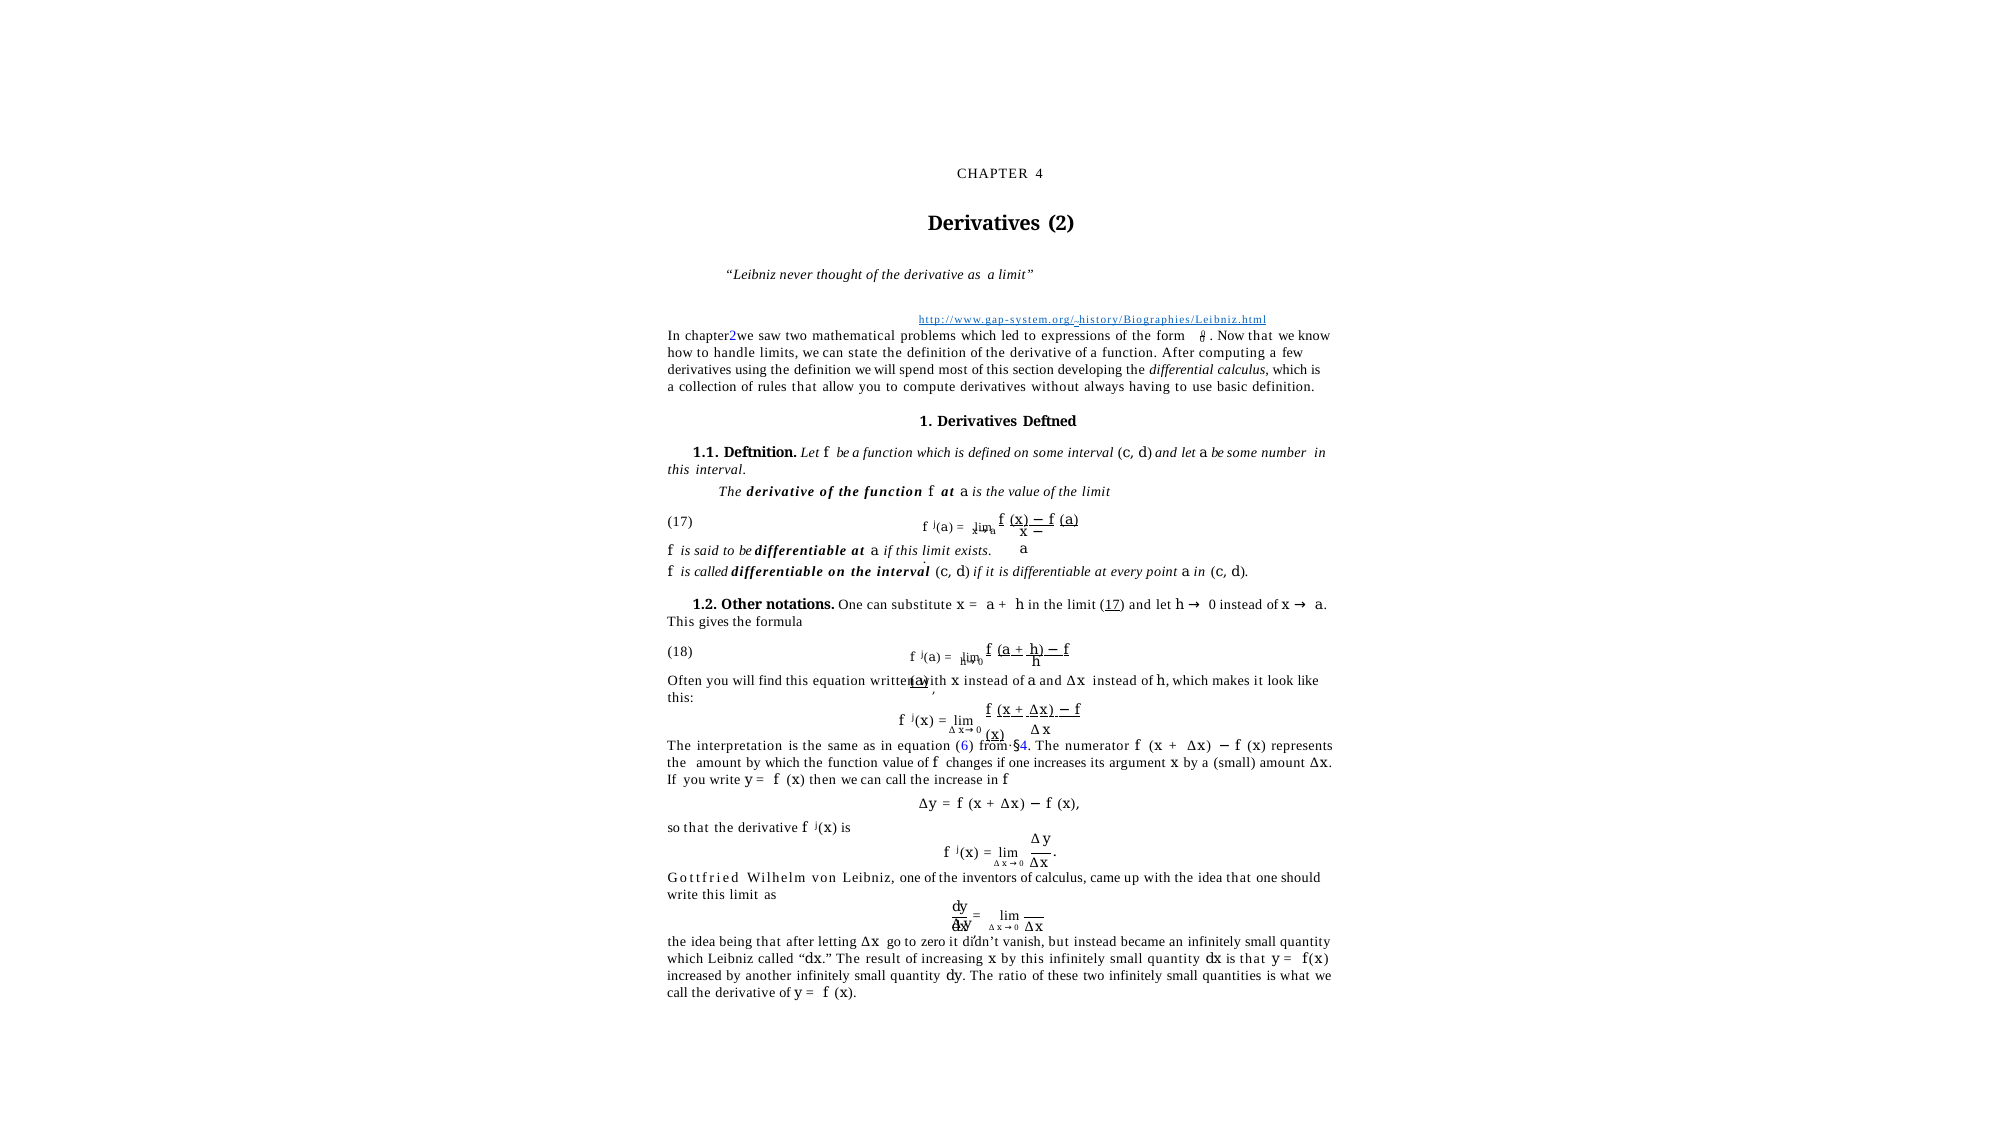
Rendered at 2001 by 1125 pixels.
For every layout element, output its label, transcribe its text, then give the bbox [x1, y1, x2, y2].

text_box = lim , [971, 905, 1052, 930]
text_box dx ∆x→0 ∆x [950, 915, 971, 930]
text_box Often you will find this equation written with x instead of a and ∆x instead of h, which makes it look like this: [666, 669, 1334, 706]
text_box The interpretation is the same as in equation (6) from §4. The numerator f (x + ∆x) − f (x) represents the amount by which the function value of f changes if one increases its argument x by a (small) amount ∆x. If you write y = f (x) then we can call the increase in f ∆y = f (x + ∆x) − f (x), so that the derivative f j(x) is [665, 735, 1334, 836]
text_box CHAPTER 4 Derivatives (2) “Leibniz never thought of the derivative as a limit” http://www.gap-system.org/~history/Biographies/Leibniz.html [723, 163, 1277, 324]
text_box ∆y . [1029, 831, 1058, 860]
text_box ∆x→0 ∆x [992, 851, 1053, 866]
text_box ∆x→0 [947, 722, 984, 735]
text_box f j(x) = lim [897, 708, 977, 729]
text_box f j(x) = lim [942, 841, 1022, 861]
text_box f j(a) = lim f (a + h) − f (a) , [908, 631, 1092, 669]
text_box 1. Derivatives Deftned 1.1. Deftnition. Let f be a function which is defined on some interval (c, d) and let a be some number in this interval. The derivative of the function f at a is the value of the limit [666, 411, 1334, 499]
text_box Gottfried Wilhelm von Leibniz, one of the inventors of calculus, came up with the idea that one should write this limit as [665, 866, 1334, 903]
text_box (18) [666, 641, 695, 660]
text_box the idea being that after letting ∆x go to zero it didn’t vanish, but instead became an infinitely small quantity which Leibniz called “dx.” The result of increasing x by this infinitely small quantity dx is that y = f(x) increased by another infinitely small quantity dy. The ratio of these two infinitely small quantities is what we call the derivative of y = f (x). [665, 930, 1336, 1001]
text_box (17) [666, 511, 695, 530]
text_box In chapter2we saw two mathematical problems which led to expressions of the form 0 . Now that we know [666, 324, 1335, 333]
text_box 0 how to handle limits, we can state the definition of the derivative of a function. After computing a few derivatives using the definition we will spend most of this section developing the differential calculus, which is a collection of rules that allow you to compute derivatives without always having to use basic definition. [666, 333, 1335, 395]
text_box f (x + ∆x) − f (x) . [984, 699, 1103, 735]
text_box dy ∆y [950, 895, 1045, 915]
text_box f j(a) = lim f (x) − f (a) . [921, 501, 1079, 534]
text_box f is said to be differentiable at a if this limit exists. f is called differentiable on the interval (c, d) if it is differentiable at every point a in (c, d). 1.2. Other notations. One can substitute x = a + h in the limit (17) and let h → 0 instead of x → a. This gives the formula [665, 534, 1337, 629]
